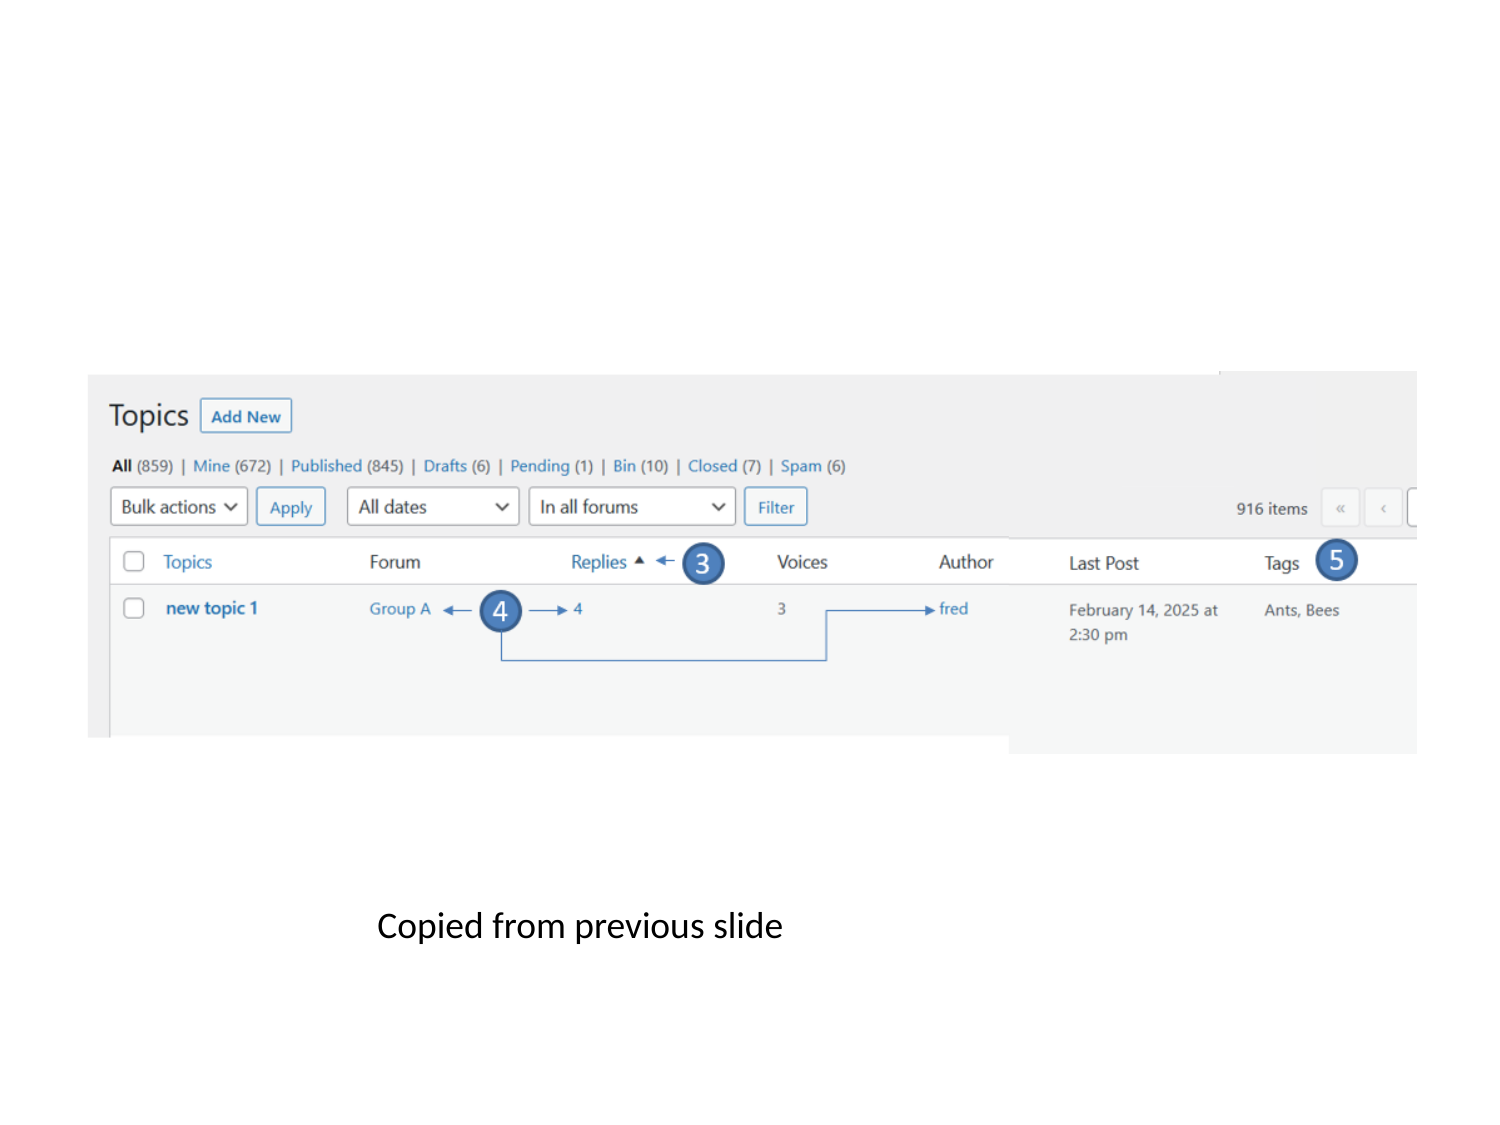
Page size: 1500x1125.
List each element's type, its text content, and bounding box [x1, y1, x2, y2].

text_box Copied from previous slide [362, 893, 799, 953]
picture [83, 370, 1417, 754]
